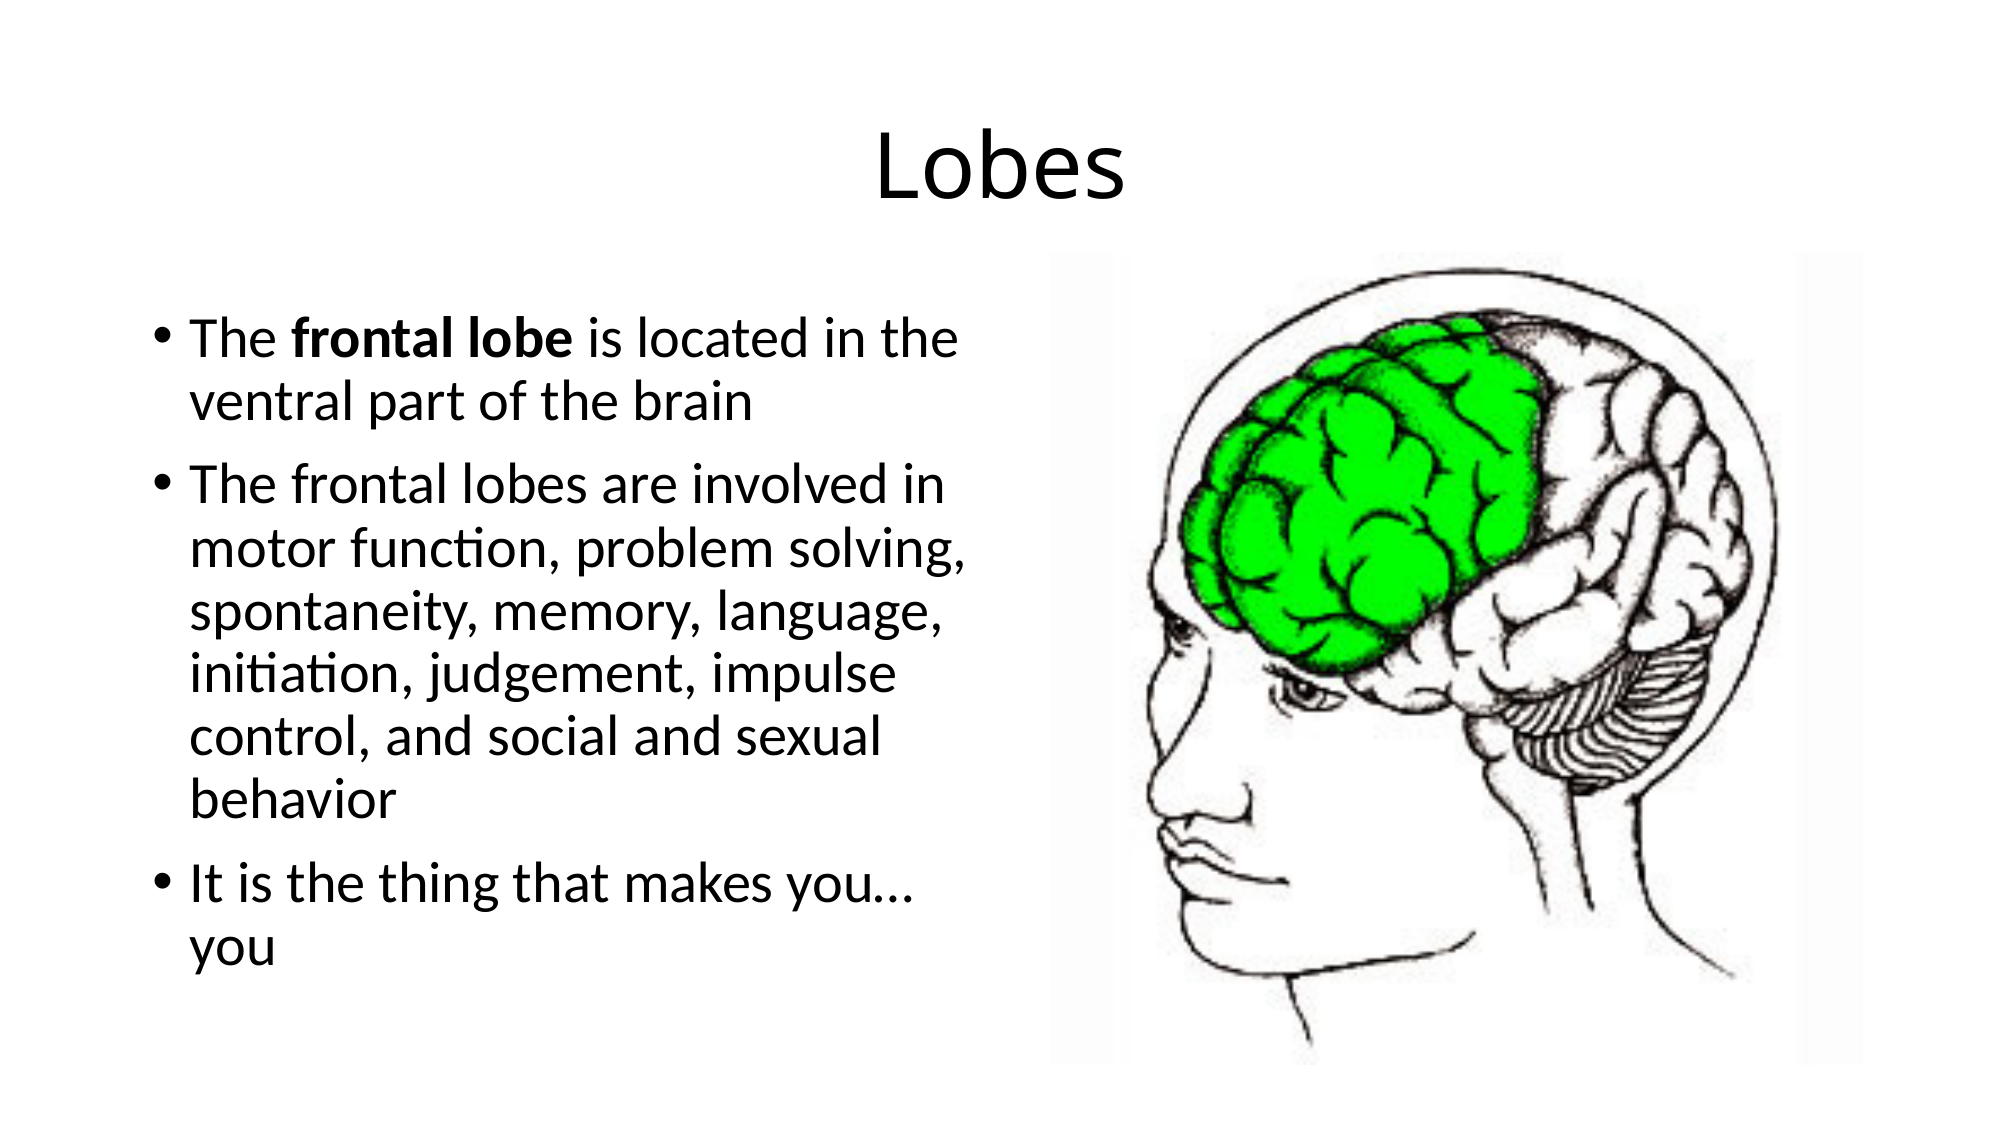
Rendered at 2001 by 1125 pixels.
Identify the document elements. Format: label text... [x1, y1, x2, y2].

picture [1049, 252, 1863, 1065]
list The frontal lobe is located in the ventral part of the brain The frontal lobes are involved in motor function, problem solving, spontaneity, memory, language, initiation, judgement, impulse control, and social and sexual behavior It is the thing that makes you… you [137, 299, 988, 1014]
title Lobes [137, 59, 1863, 278]
